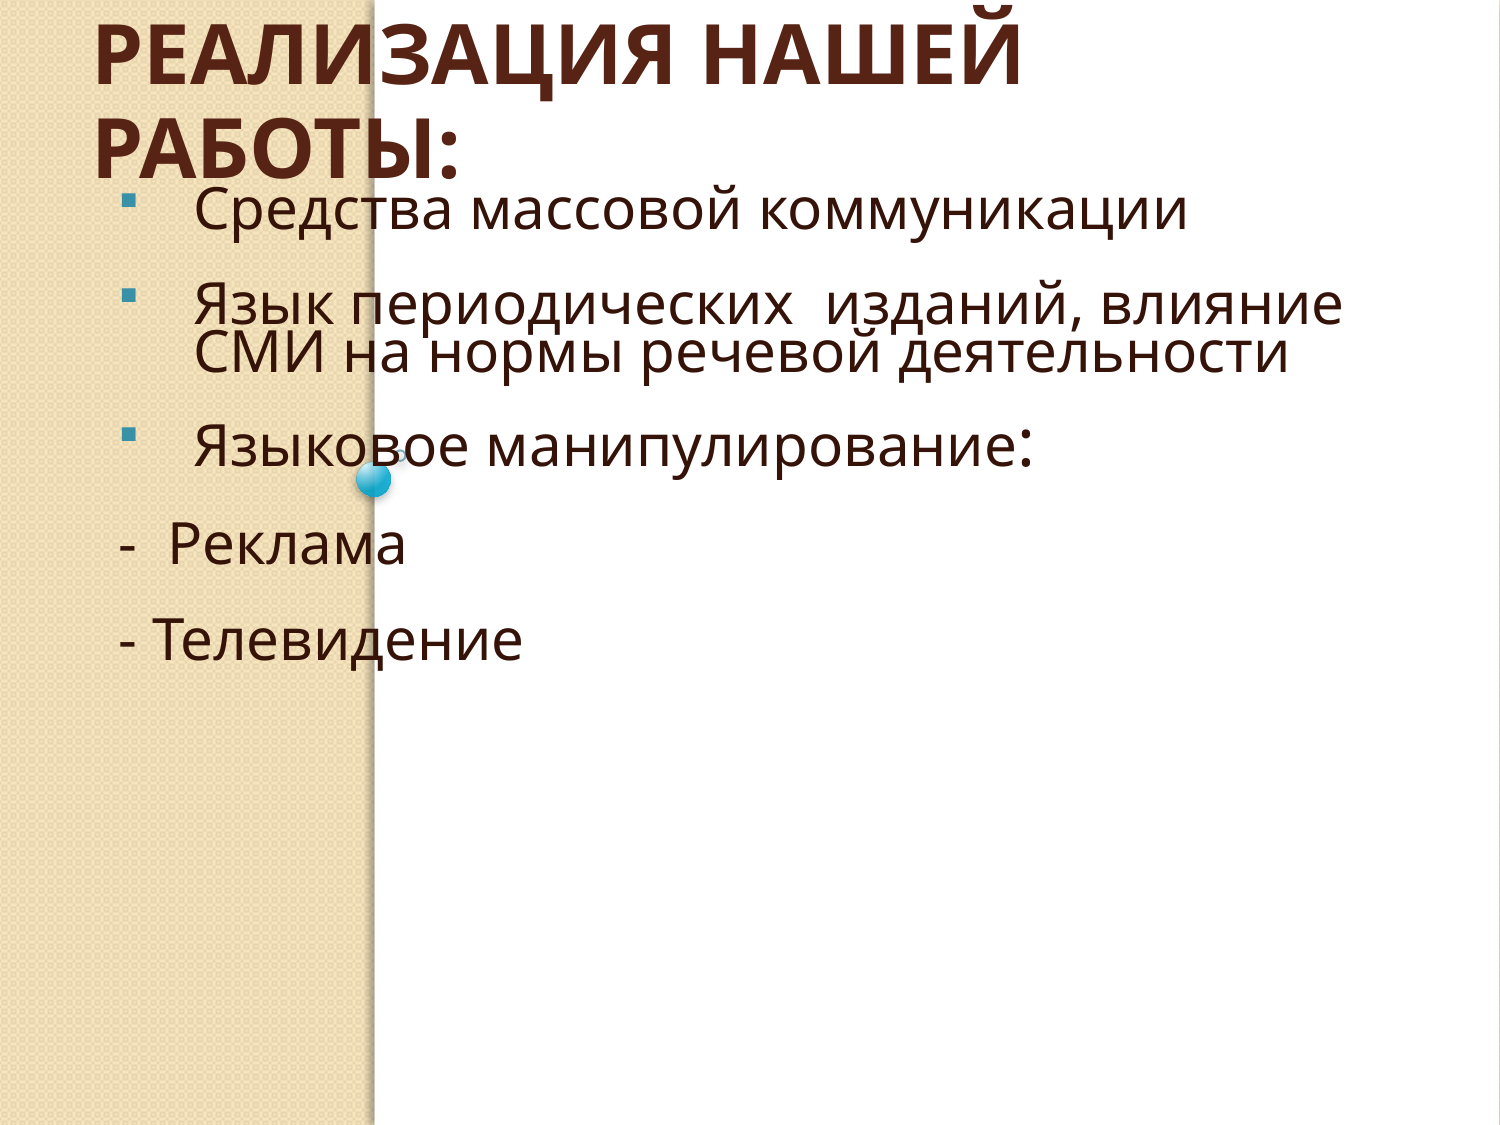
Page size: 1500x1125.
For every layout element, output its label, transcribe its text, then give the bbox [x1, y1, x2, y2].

title Реализация нашей работы: [76, 0, 1422, 375]
list Средства массовой коммуникации Язык периодических изданий, влияние СМИ на нормы речевой деятельности Языковое манипулирование: - Реклама - Телевидение [100, 137, 1470, 776]
